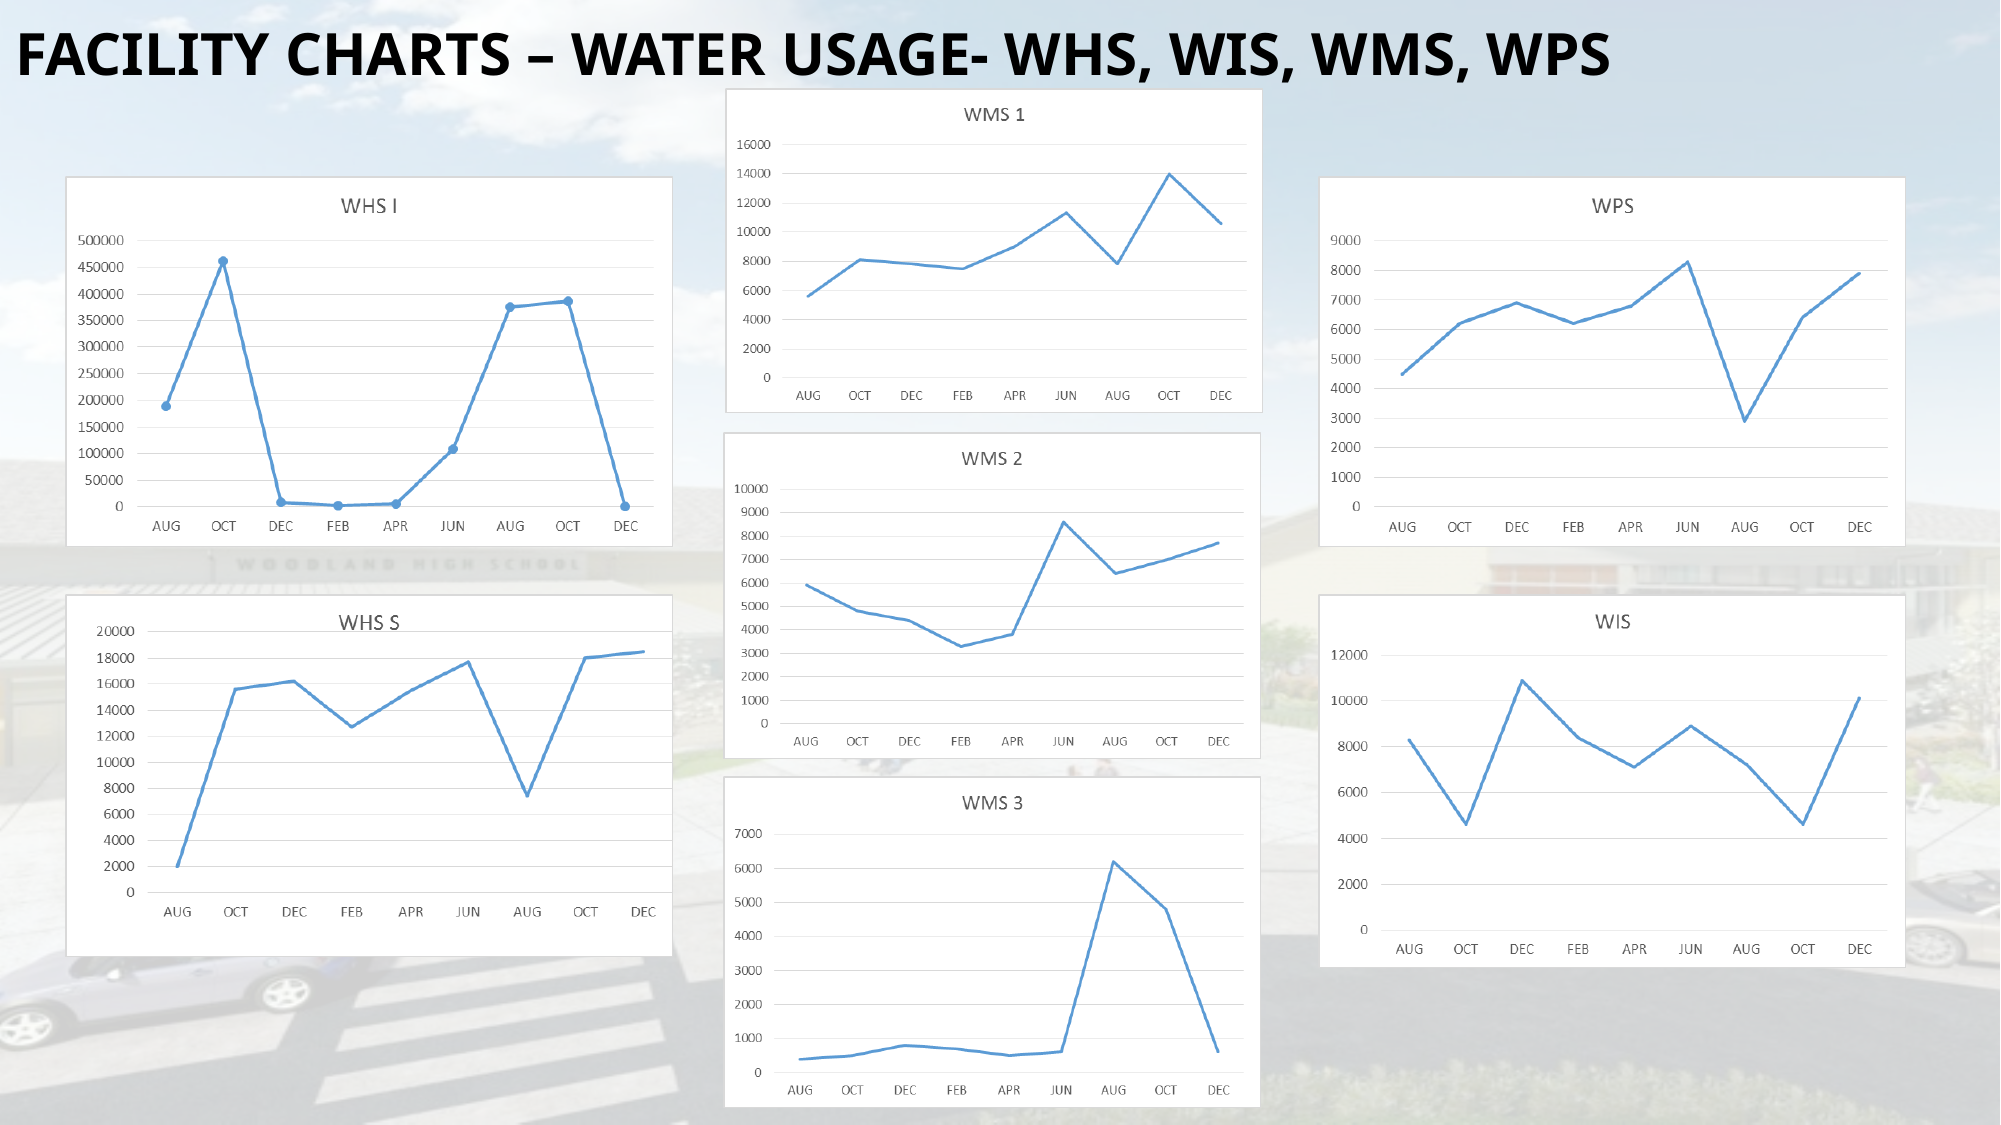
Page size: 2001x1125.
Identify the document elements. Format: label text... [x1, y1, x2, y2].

picture [725, 88, 1263, 414]
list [65, 176, 673, 547]
picture [65, 594, 673, 957]
picture [1318, 176, 1906, 547]
title FACILITY CHARTS – WATER USAGE- WHS, WIS, WMS, WPS [0, 4, 1725, 108]
picture [1318, 594, 1906, 968]
picture [723, 776, 1261, 1108]
picture [723, 432, 1261, 759]
